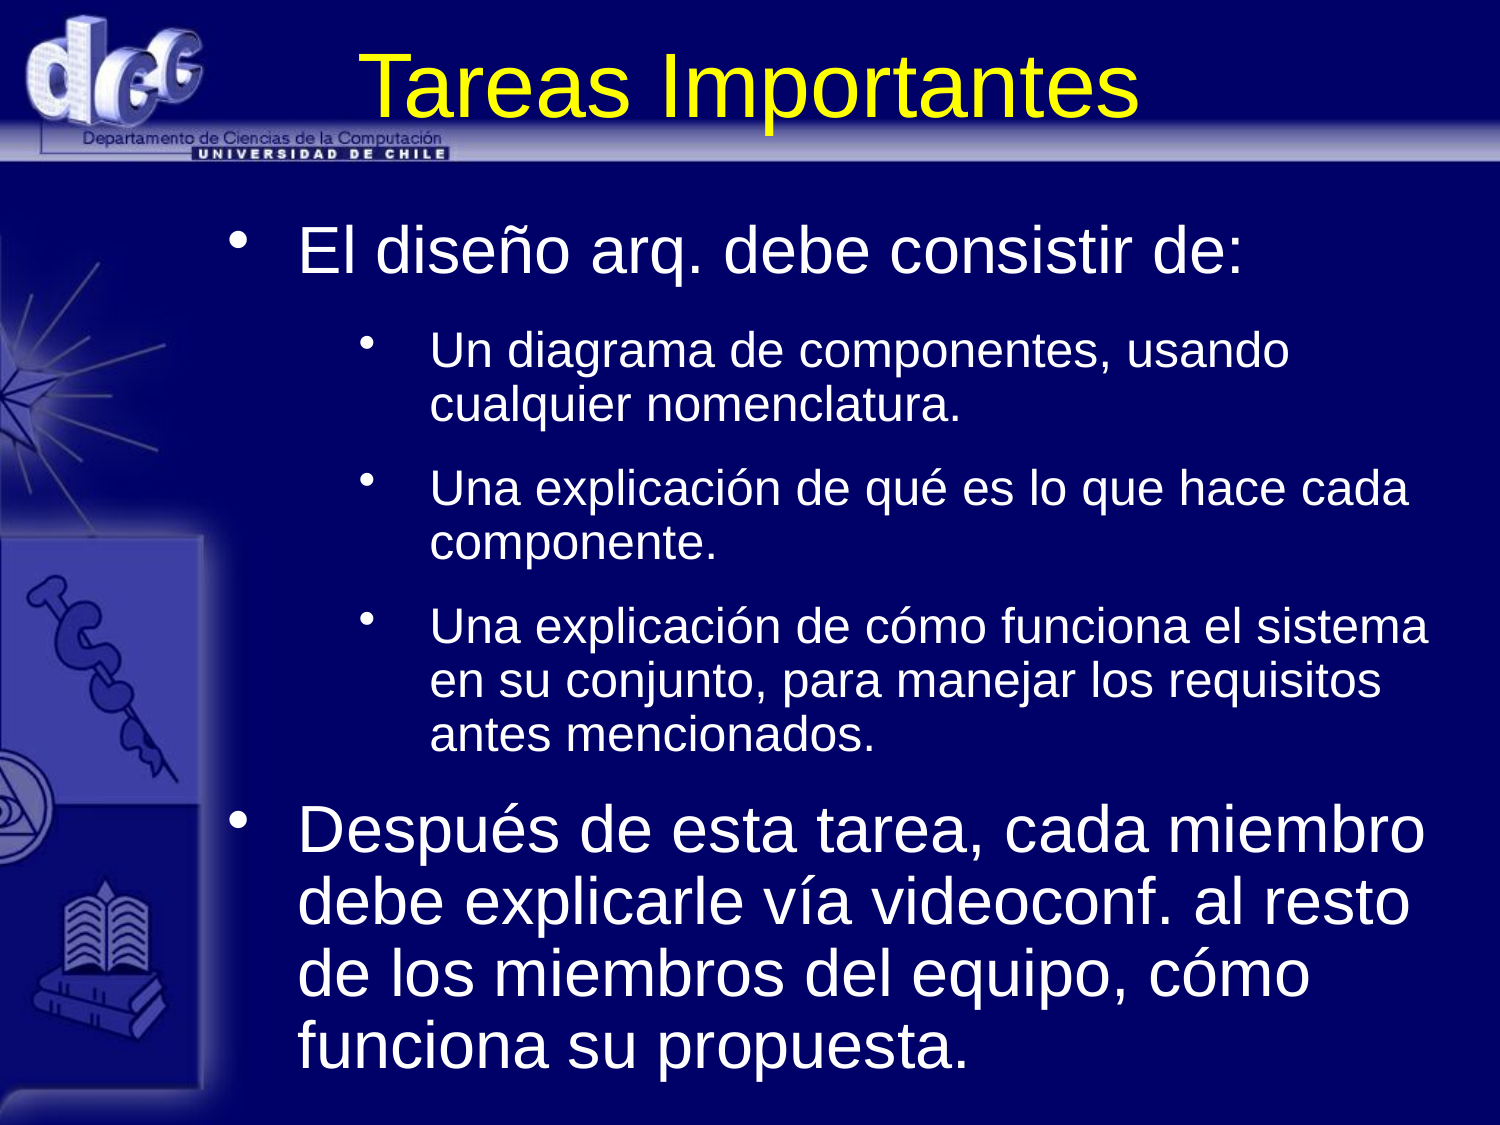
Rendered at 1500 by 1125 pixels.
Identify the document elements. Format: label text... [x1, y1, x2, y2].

title Tareas Importantes [112, 0, 1388, 163]
list El diseño arq. debe consistir de: Un diagrama de componentes, usando cualquier nomenclatura. Una explicación de qué es lo que hace cada componente. Una explicación de cómo funciona el sistema en su conjunto, para manejar los requisitos antes mencionados. Después de esta tarea, cada miembro debe explicarle vía videoconf. al resto de los miembros del equipo, cómo funciona su propuesta. [182, 207, 1500, 1125]
picture [0, 0, 1500, 1125]
